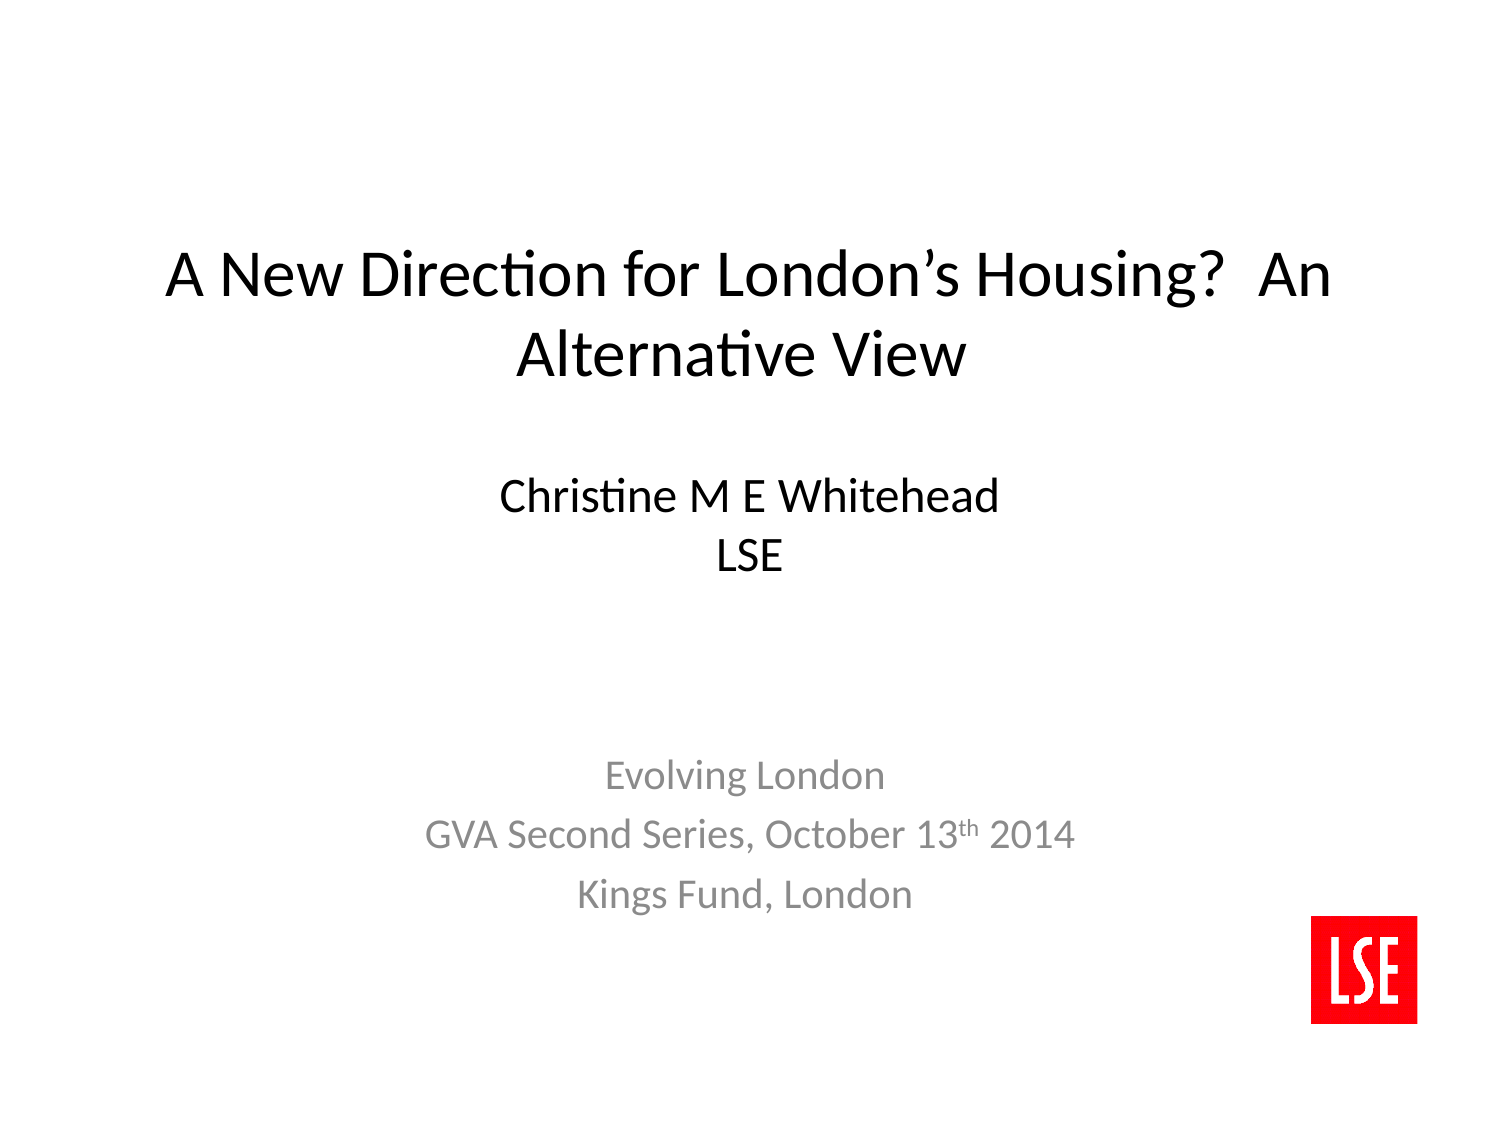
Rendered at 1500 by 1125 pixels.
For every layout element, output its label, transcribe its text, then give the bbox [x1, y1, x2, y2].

subtitle Evolving London GVA Second Series, October 13th 2014 Kings Fund, London [225, 739, 1275, 925]
title A New Direction for London’s Housing? An Alternative View Christine M E Whitehead LSE [112, 219, 1388, 591]
picture [1310, 916, 1418, 1024]
